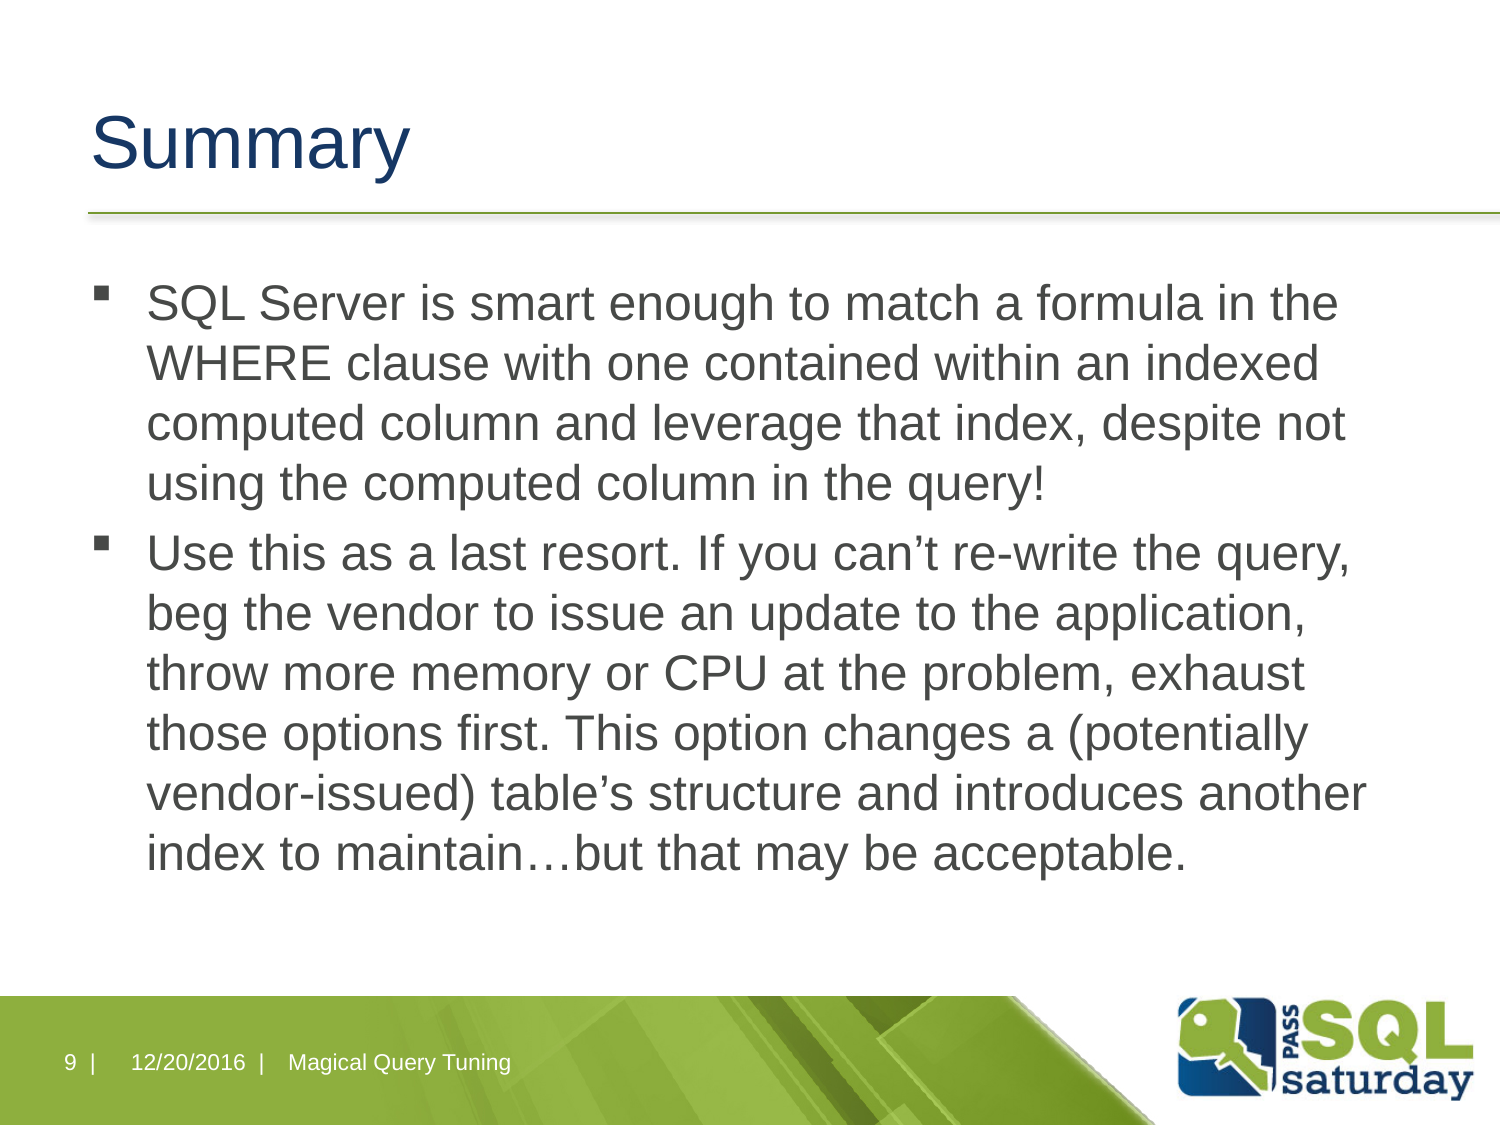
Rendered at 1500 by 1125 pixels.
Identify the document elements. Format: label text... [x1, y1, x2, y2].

footer Magical Query Tuning [273, 1031, 751, 1092]
picture [0, 969, 1483, 1125]
title Summary [75, 45, 1425, 233]
text_box 9 | [37, 1031, 115, 1092]
list SQL Server is smart enough to match a formula in the WHERE clause with one contained within an indexed computed column and leverage that index, despite not using the computed column in the query! Use this as a last resort. If you can’t re-write the query, beg the vendor to issue an update to the application, throw more memory or CPU at the problem, exhaust those options first. This option changes a (potentially vendor-issued) table’s structure and introduces another index to maintain…but that may be acceptable. [75, 262, 1425, 1005]
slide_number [115, 1031, 273, 1092]
